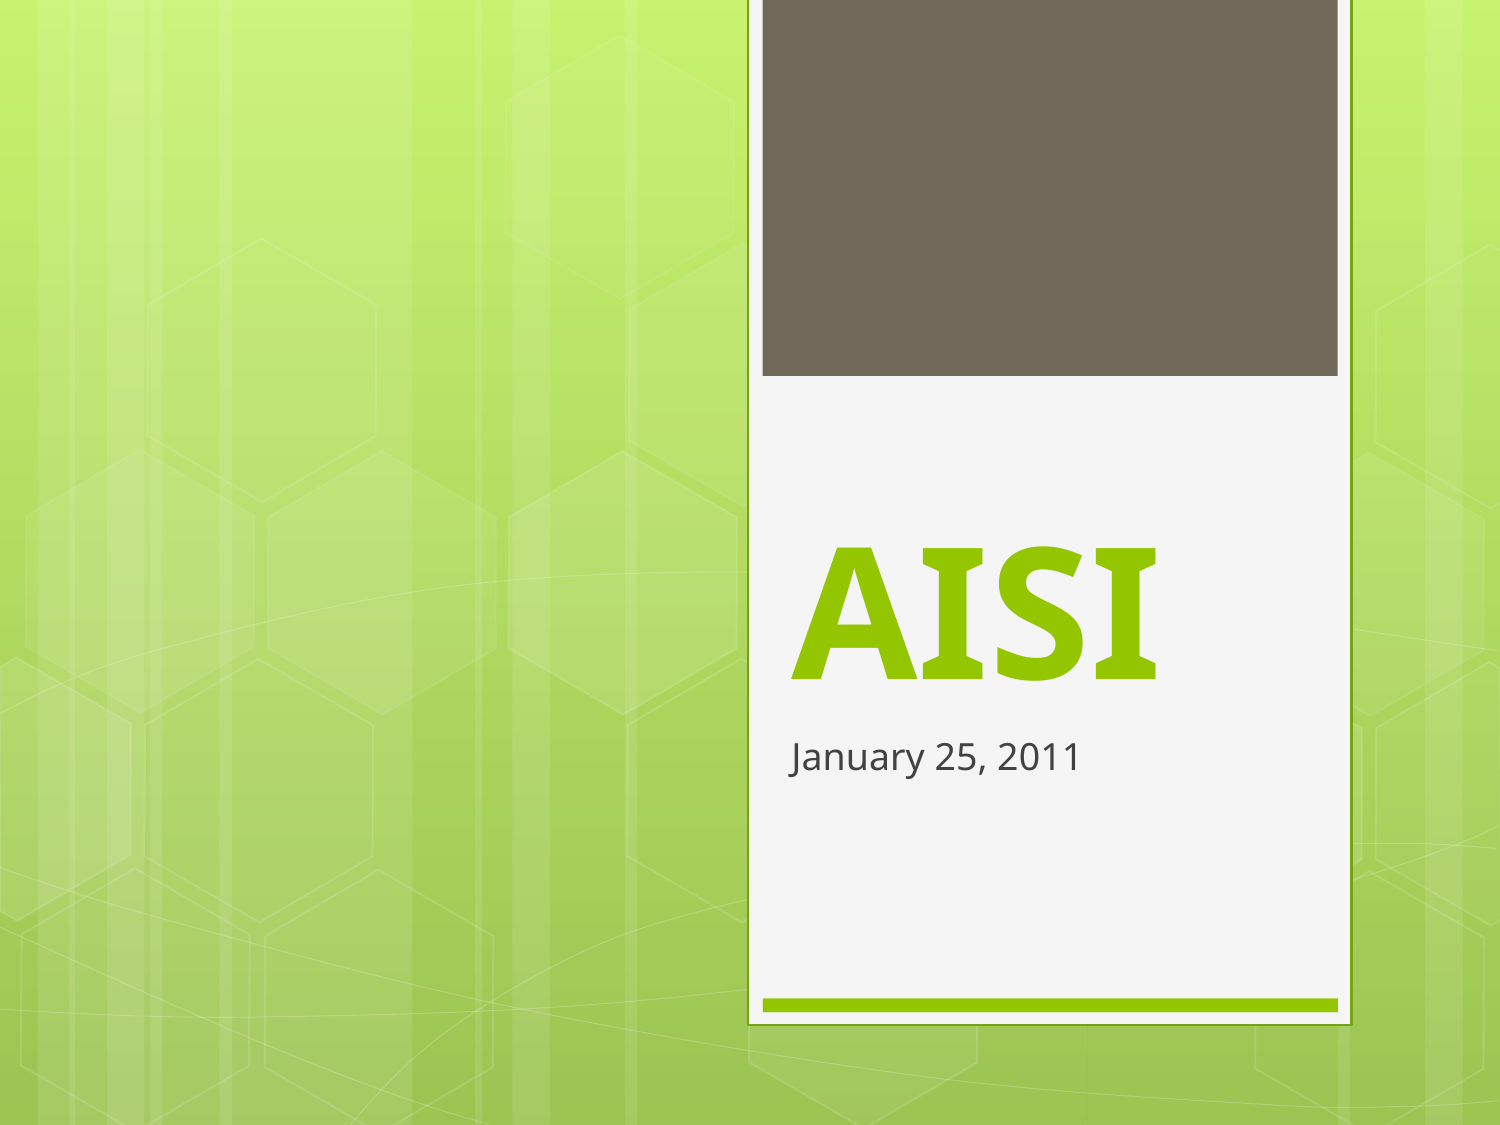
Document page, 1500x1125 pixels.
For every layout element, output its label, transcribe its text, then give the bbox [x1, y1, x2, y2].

subtitle January 25, 2011 [776, 725, 1320, 933]
title AISI [776, 444, 1320, 724]
